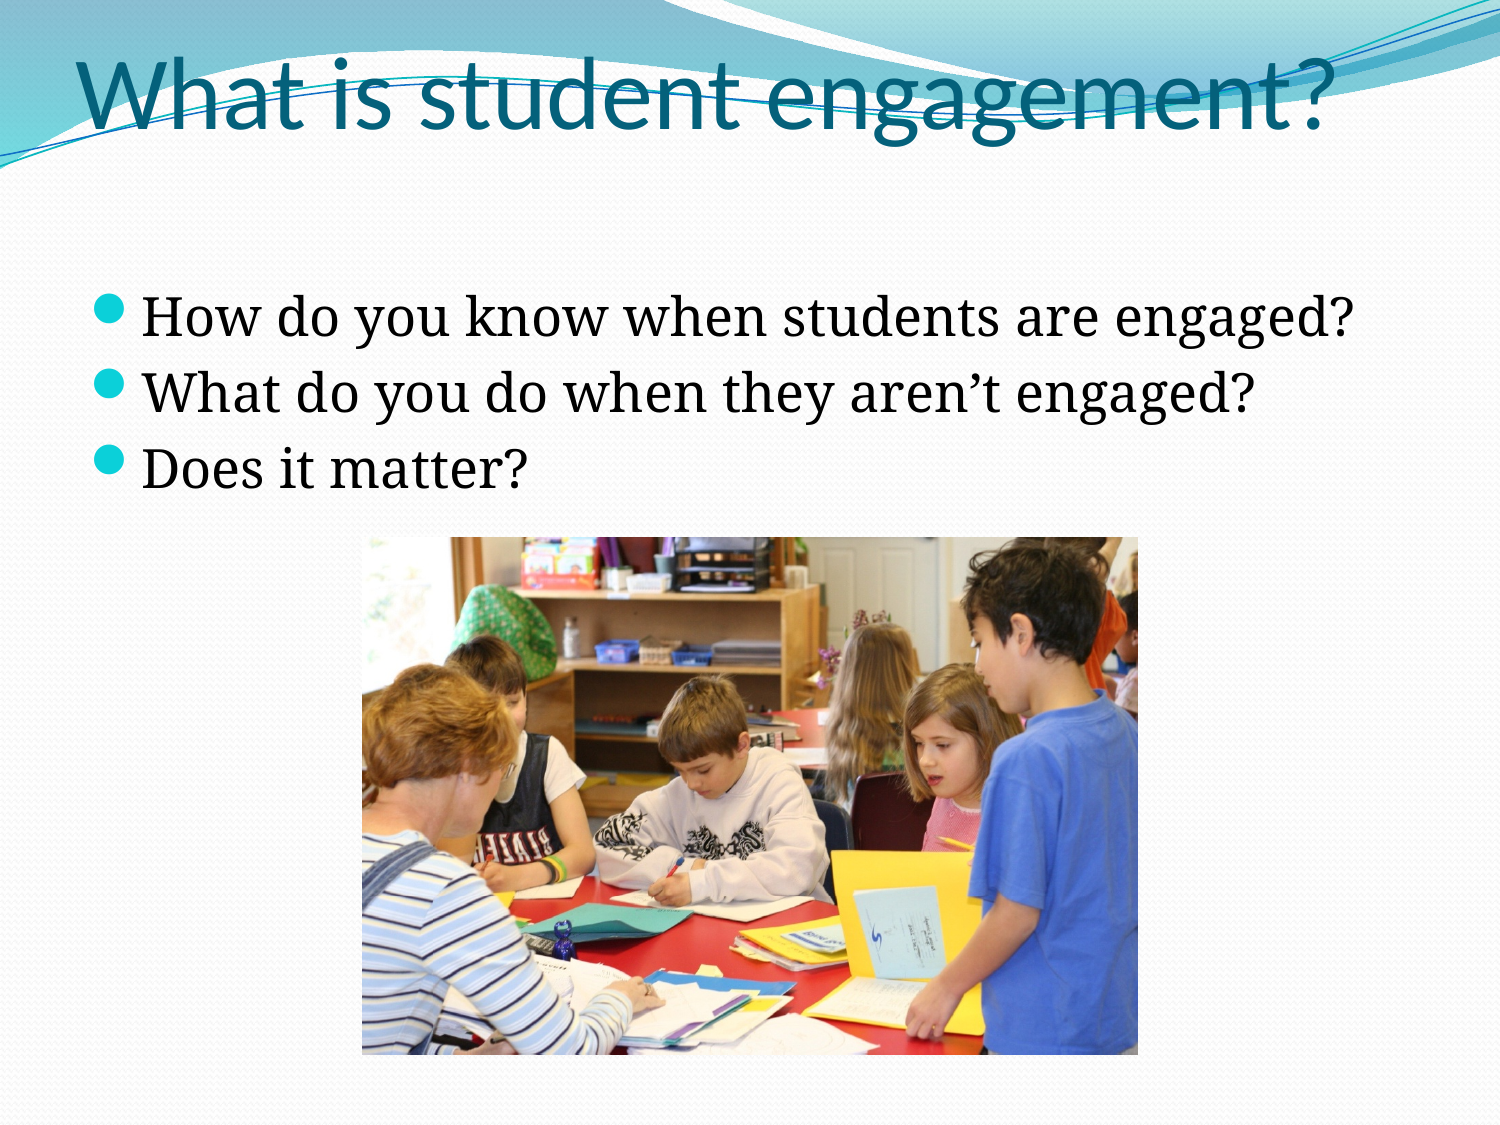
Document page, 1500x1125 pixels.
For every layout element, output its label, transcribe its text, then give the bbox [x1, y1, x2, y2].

picture [362, 537, 1138, 1055]
list How do you know when students are engaged? What do you do when they aren’t engaged? Does it matter? [75, 275, 1425, 1038]
title What is student engagement? [75, 115, 1425, 275]
